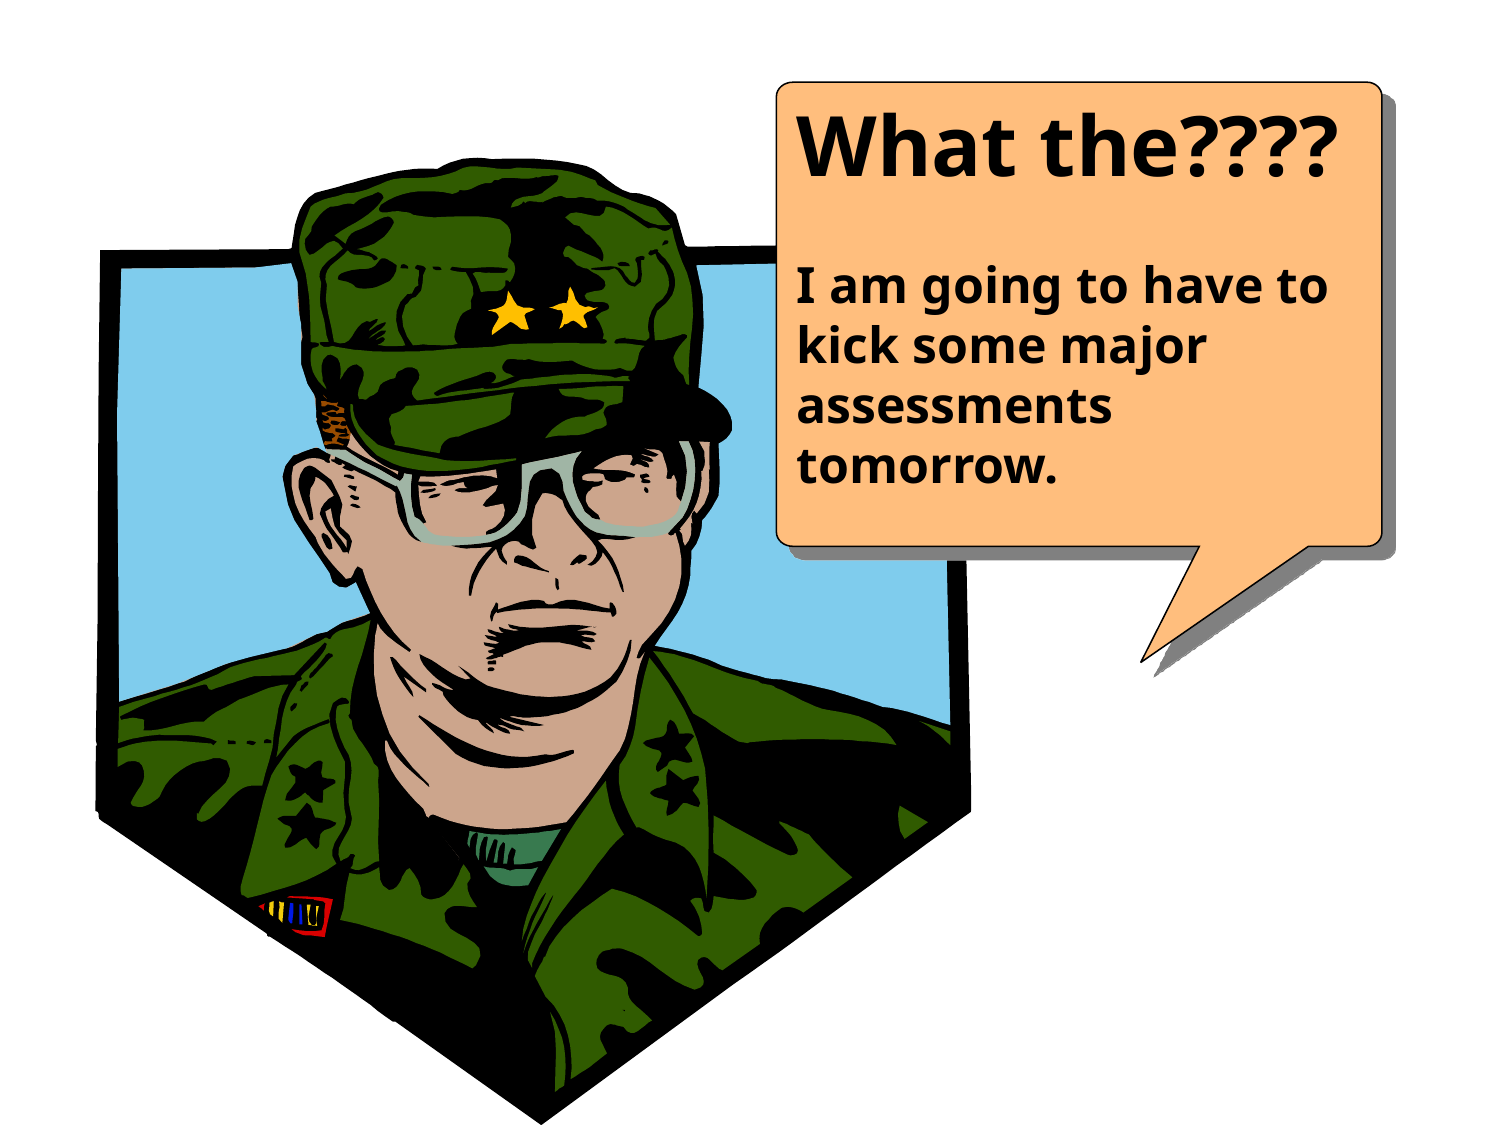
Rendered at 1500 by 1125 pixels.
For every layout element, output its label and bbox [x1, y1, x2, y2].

text_box [0, 0, 1500, 1125]
